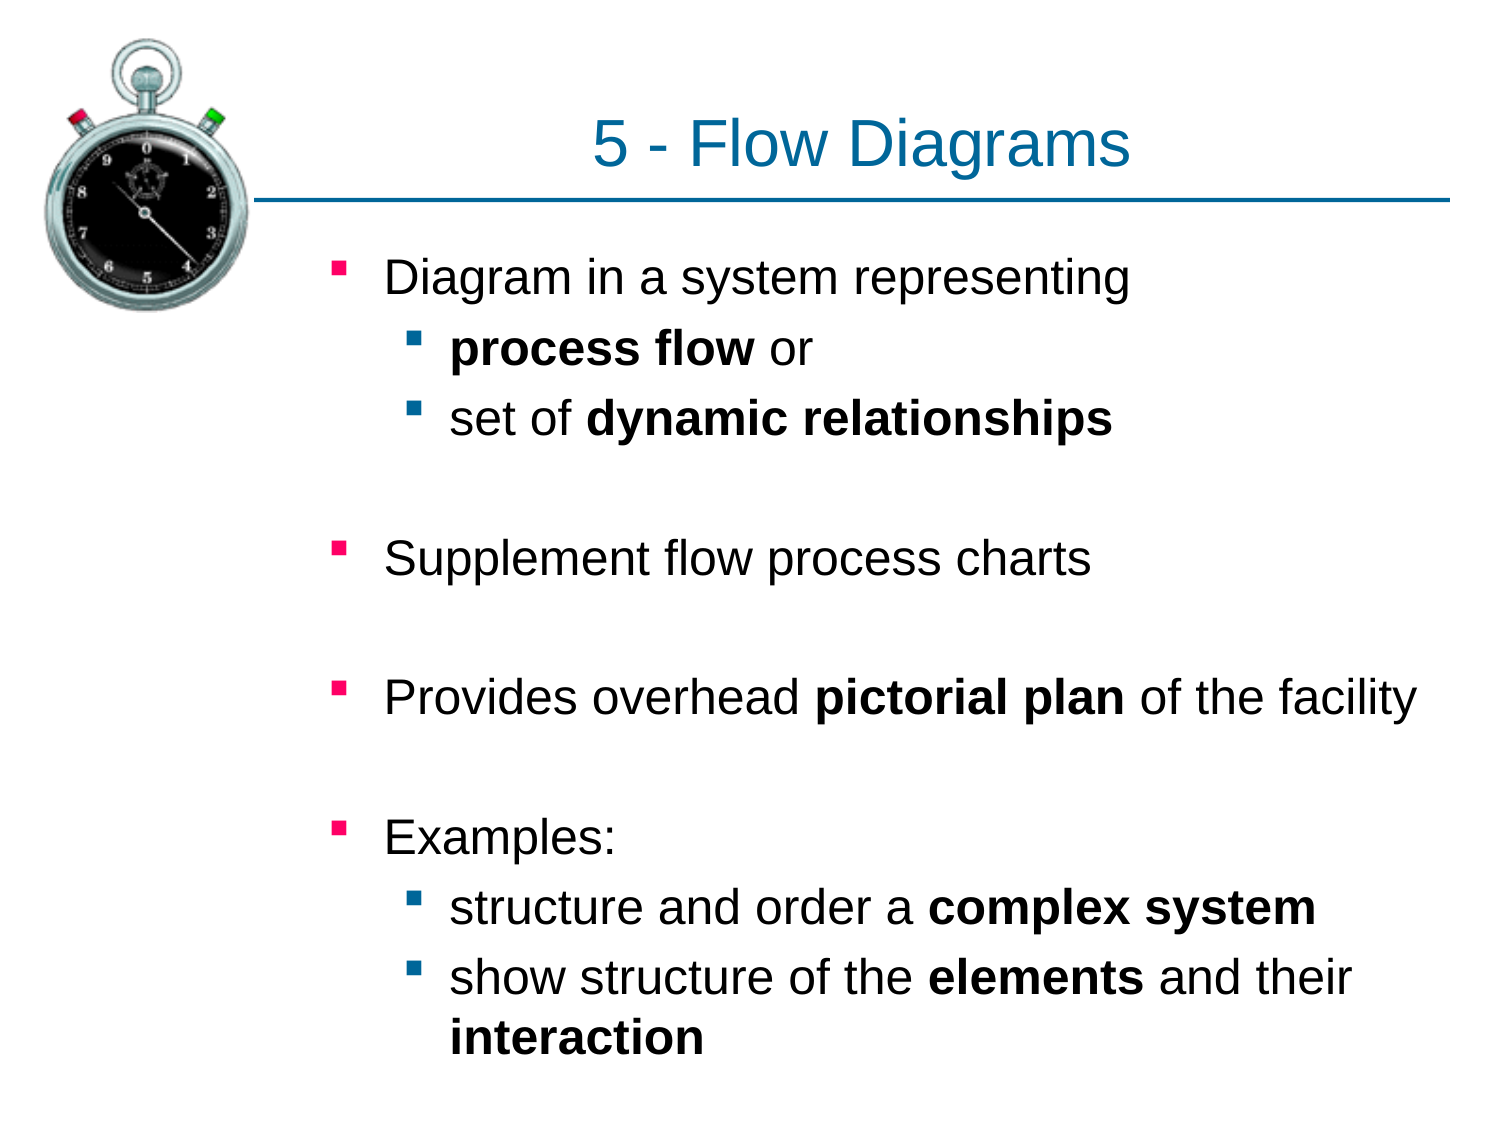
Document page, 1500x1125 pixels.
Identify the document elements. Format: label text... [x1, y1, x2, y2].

picture [37, 37, 254, 313]
list Diagram in a system representing process flow or set of dynamic relationships Supplement flow process charts Provides overhead pictorial plan of the facility Examples: structure and order a complex system show structure of the elements and their interaction [312, 237, 1488, 1100]
title 5 - Flow Diagrams [275, 37, 1450, 188]
